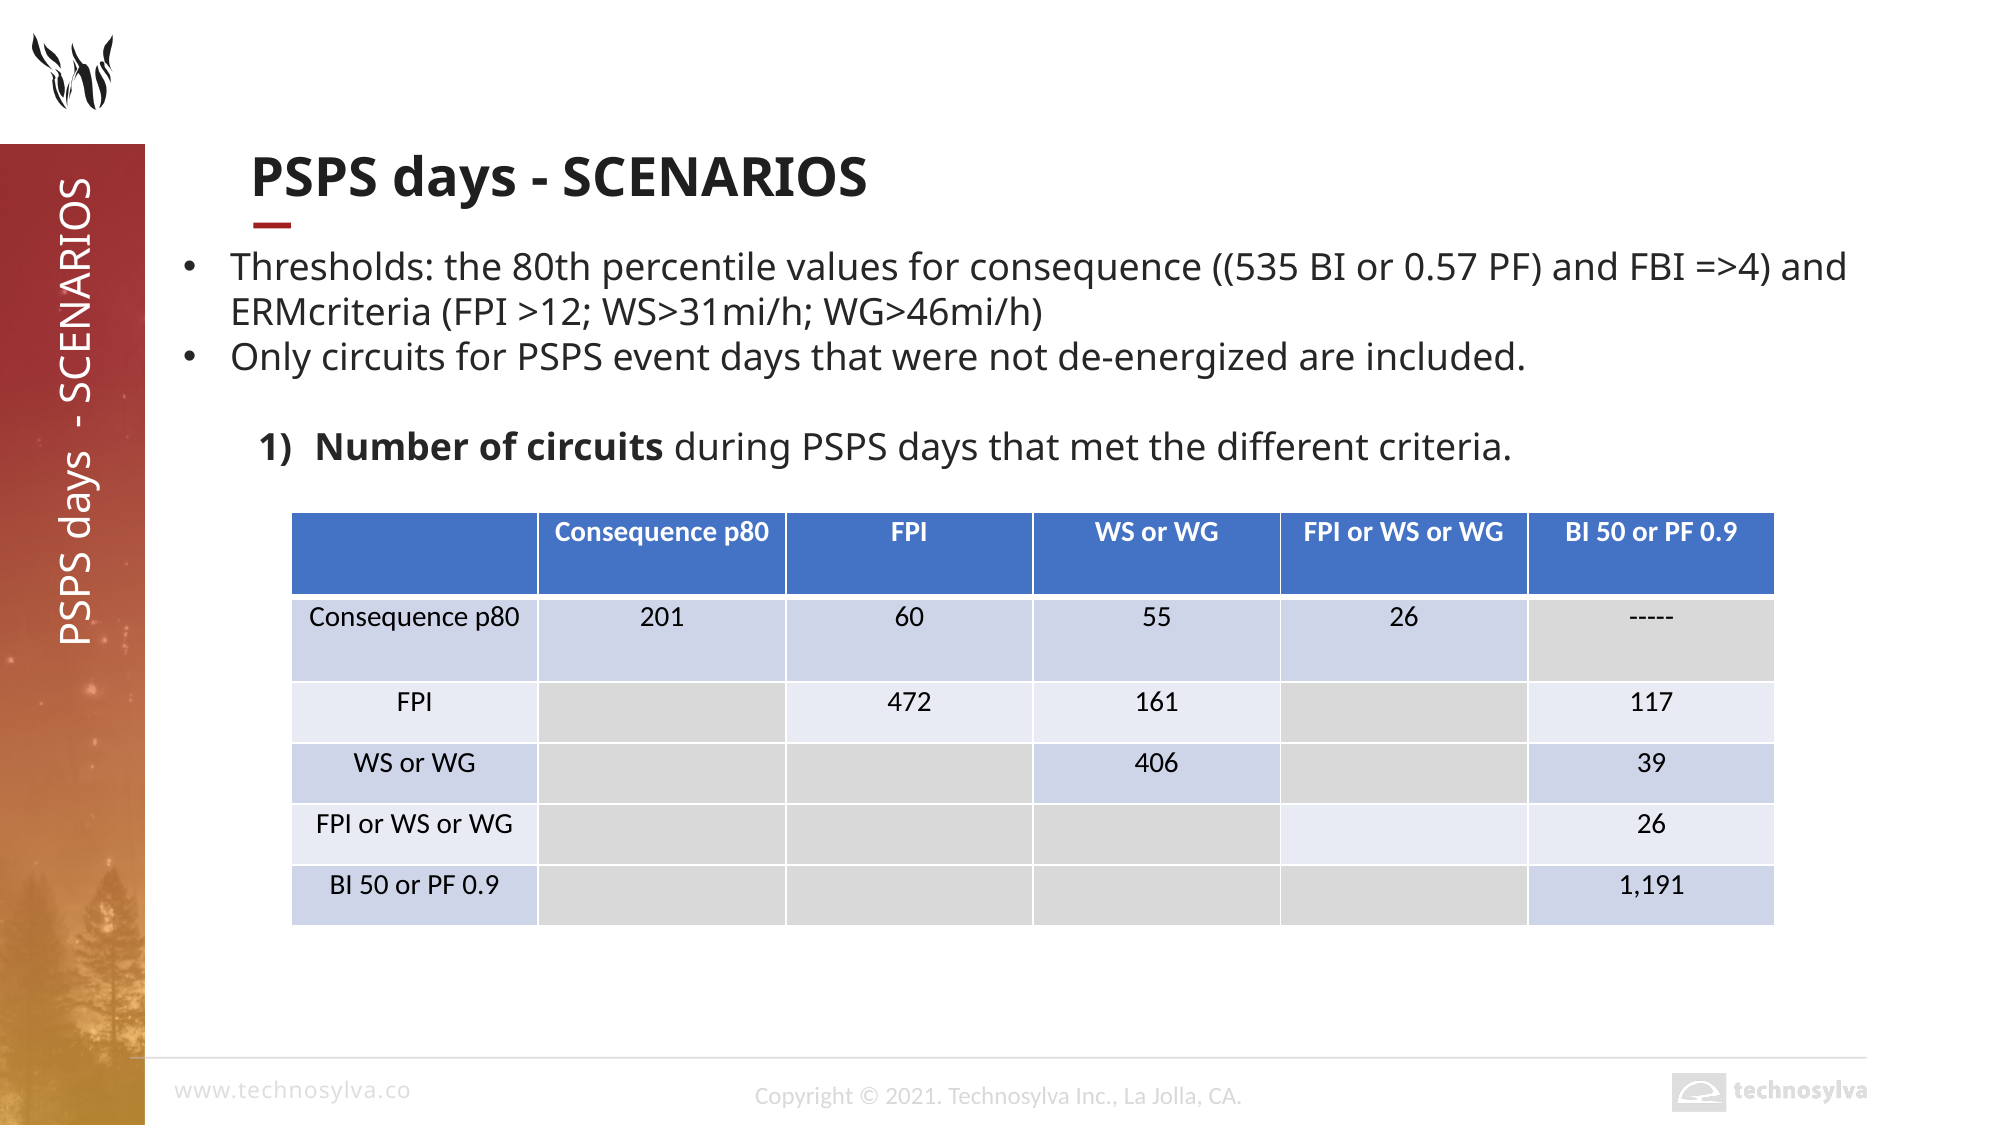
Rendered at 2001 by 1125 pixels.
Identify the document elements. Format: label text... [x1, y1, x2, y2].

table_cell 39 [1529, 744, 1774, 803]
table_cell FPI or WS or WG [292, 805, 537, 864]
table_header WS or WG [1034, 513, 1280, 594]
table_cell BI 50 or PF 0.9 [292, 866, 537, 925]
table_cell 26 [1529, 805, 1774, 864]
table_cell [1034, 805, 1280, 864]
table_cell [1281, 744, 1527, 803]
text_box [252, 221, 292, 230]
table_cell 26 [1281, 600, 1527, 681]
table_header FPI [787, 513, 1032, 594]
table_header [292, 513, 537, 594]
table_cell 117 [1529, 683, 1774, 742]
text_box www.technosylva.com [159, 1067, 576, 1110]
text_box Copyright © 2021. Technosylva Inc., La Jolla, CA. [553, 1072, 1445, 1117]
table_cell 161 [1034, 683, 1280, 742]
table_cell [539, 805, 785, 864]
table_header Consequence p80 [539, 513, 785, 594]
table_cell [1034, 866, 1280, 925]
table_cell [1281, 805, 1527, 864]
table_cell 1,191 [1529, 866, 1774, 925]
picture [1672, 1072, 1867, 1112]
table_cell [1281, 866, 1527, 925]
table_cell [787, 866, 1032, 925]
table_cell 55 [1034, 600, 1280, 681]
table_cell [539, 866, 785, 925]
picture [0, 0, 145, 1125]
table_cell WS or WG [292, 744, 537, 803]
table_cell 60 [787, 600, 1032, 681]
table_cell 406 [1034, 744, 1280, 803]
text_box [145, 1043, 2000, 1125]
text_box PSPS days - SCENARIOS [236, 134, 1657, 215]
text_box Thresholds: the 80th percentile values for consequence ((535 BI or 0.57 PF) and FBI =>4) and ERMcriteria (FPI >12; WS>31mi/h; WG>46mi/h) Only circuits for PSPS event days that were not de-energized are included. Number of circuits during PSPS days that met the different criteria. [168, 235, 1968, 701]
table_cell Consequence p80 [292, 600, 537, 681]
table_cell ----- [1529, 600, 1774, 681]
table_cell [539, 683, 785, 742]
table_cell [1281, 683, 1527, 742]
table_cell [787, 805, 1032, 864]
table_header FPI or WS or WG [1281, 513, 1527, 594]
table_cell 472 [787, 683, 1032, 742]
table_header BI 50 or PF 0.9 [1529, 513, 1774, 594]
table_cell [539, 744, 785, 803]
table_cell 201 [539, 600, 785, 681]
table_cell [787, 744, 1032, 803]
table_cell FPI [292, 683, 537, 742]
